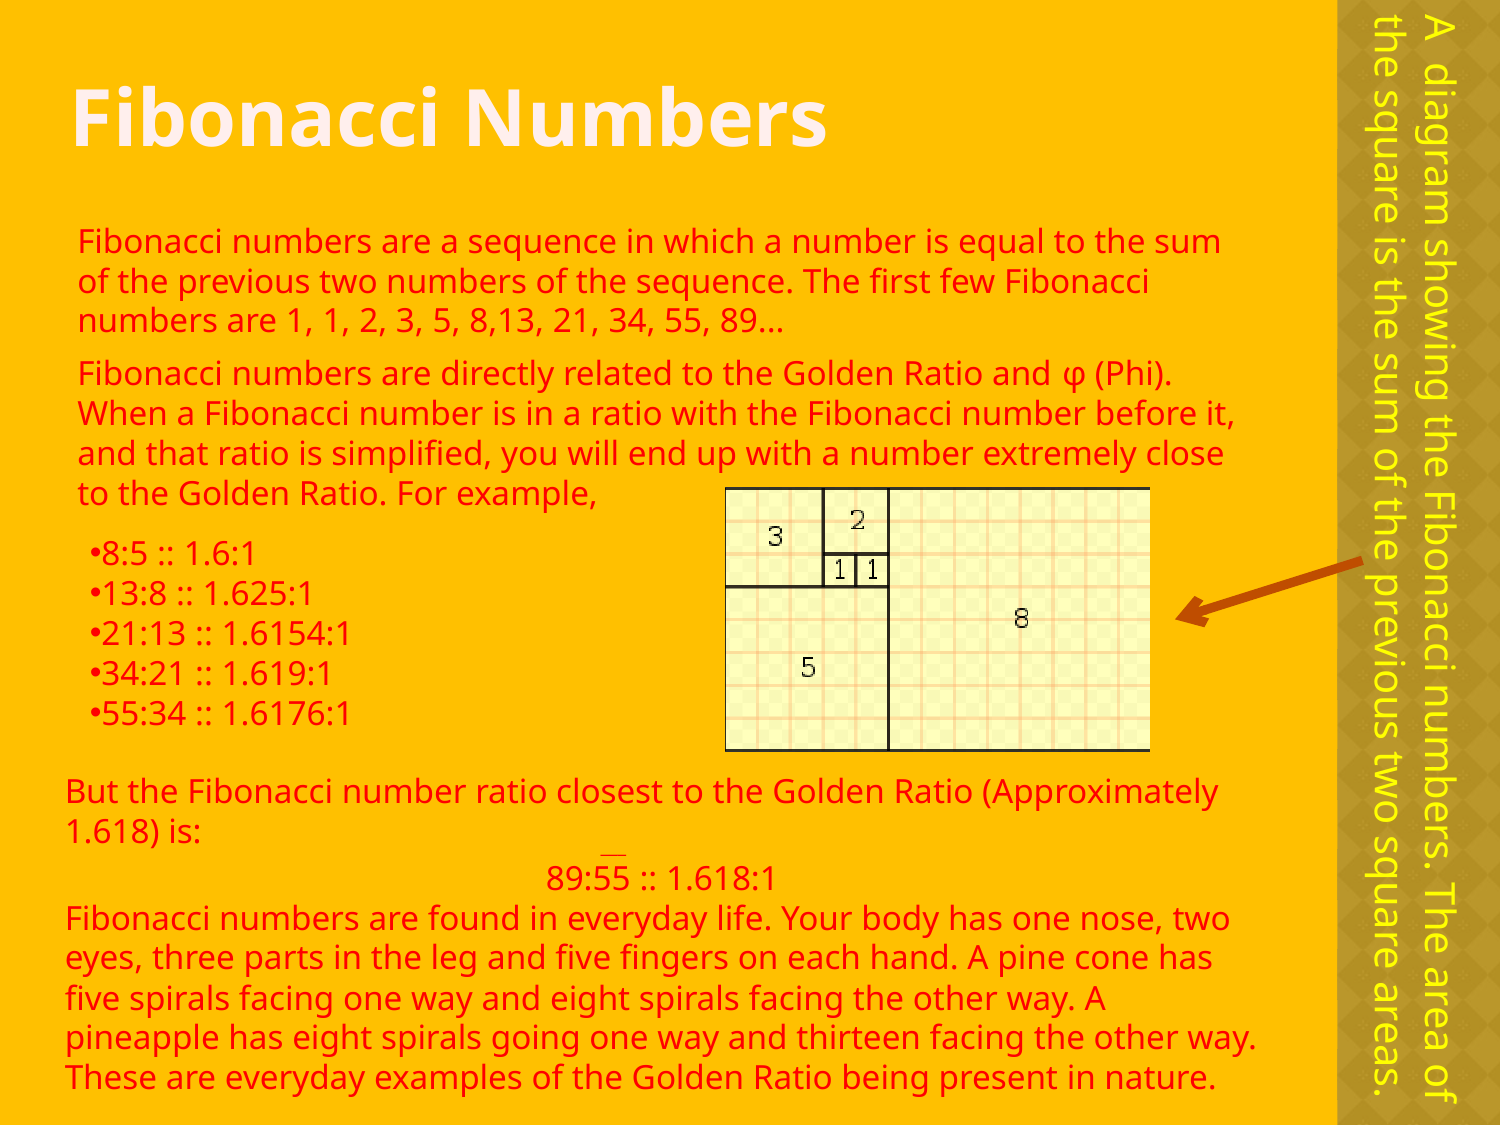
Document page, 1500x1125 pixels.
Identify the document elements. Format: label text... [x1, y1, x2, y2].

text_box A diagram showing the Fibonacci numbers. The area of the square is the sum of the previous two square areas. [1337, 0, 1497, 1125]
text_box 8:5 :: 1.6:1 13:8 :: 1.625:1 21:13 :: 1.6154:1 34:21 :: 1.619:1 55:34 :: 1.6176:1 [75, 524, 400, 763]
text_box But the Fibonacci number ratio closest to the Golden Ratio (Approximately 1.618) is: ___ 89:55 :: 1.618:1 Fibonacci numbers are found in everyday life. Your body has one nose, two eyes, three parts in the leg and five fingers on each hand. A pine cone has five spirals facing one way and eight spirals facing the other way. A pineapple has eight spirals going one way and thirteen facing the other way. These are everyday examples of the Golden Ratio being present in nature. [50, 762, 1275, 1125]
list Fibonacci numbers are a sequence in which a number is equal to the sum of the previous two numbers of the sequence. The first few Fibonacci numbers are 1, 1, 2, 3, 5, 8,13, 21, 34, 55, 89... Fibonacci numbers are directly related to the Golden Ratio and φ (Phi). When a Fibonacci number is in a ratio with the Fibonacci number before it, and that ratio is simplified, you will end up with a number extremely close to the Golden Ratio. For example, [62, 212, 1263, 538]
title Fibonacci Numbers [62, 0, 1250, 163]
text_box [1174, 559, 1363, 620]
picture [724, 487, 1151, 752]
